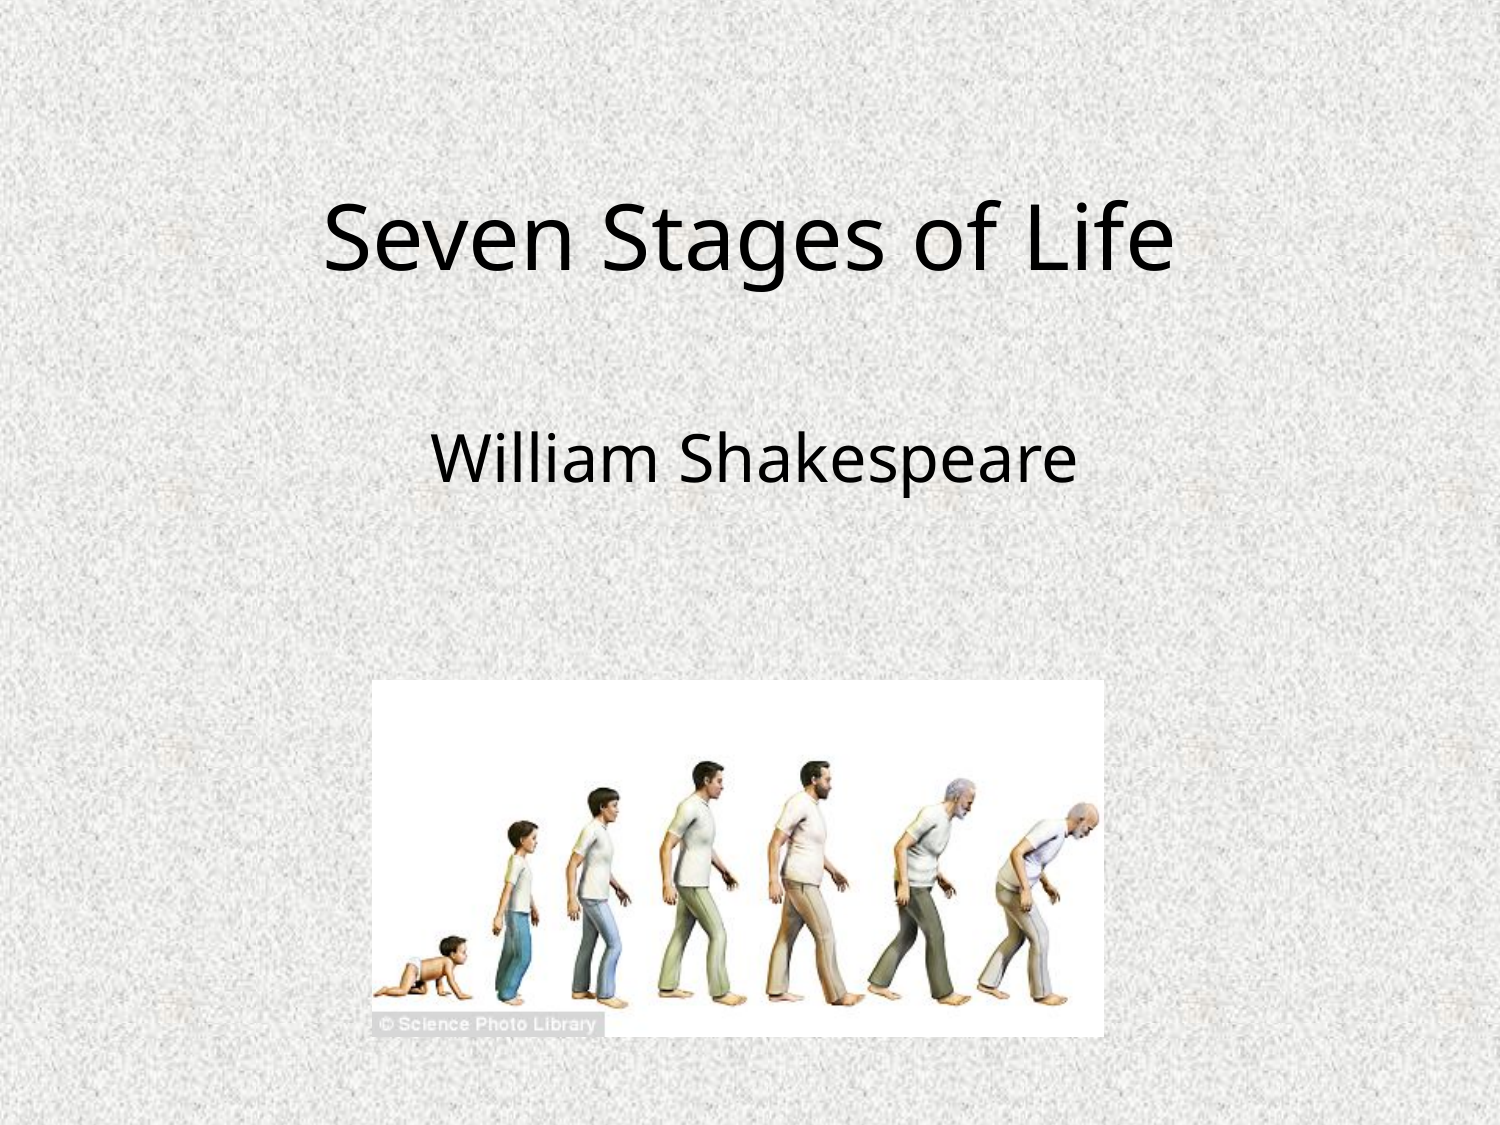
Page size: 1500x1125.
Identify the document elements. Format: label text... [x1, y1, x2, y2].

title Seven Stages of Life [111, 113, 1388, 356]
picture [0, 0, 1500, 1125]
subtitle William Shakespeare [229, 408, 1281, 697]
